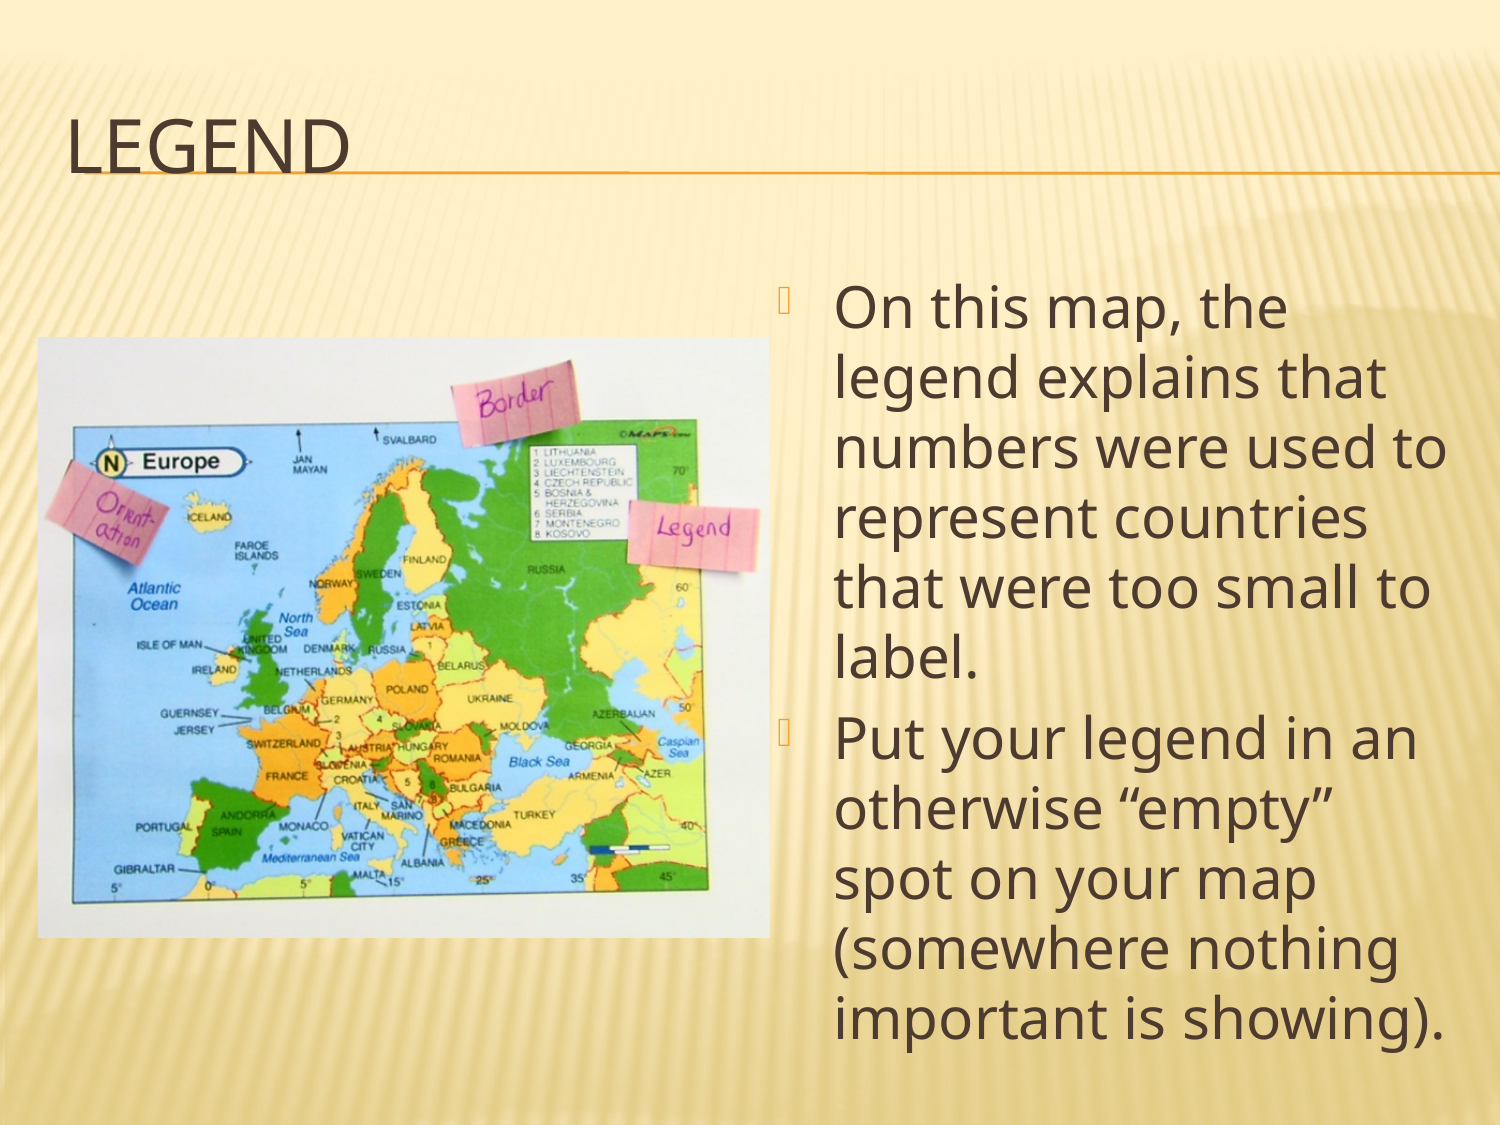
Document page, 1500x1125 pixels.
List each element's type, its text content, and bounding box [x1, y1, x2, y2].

list On this map, the legend explains that numbers were used to represent countries that were too small to label. Put your legend in an otherwise “empty” spot on your map (somewhere nothing important is showing). [762, 262, 1475, 1038]
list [37, 337, 770, 938]
title Legend [49, 75, 1475, 213]
